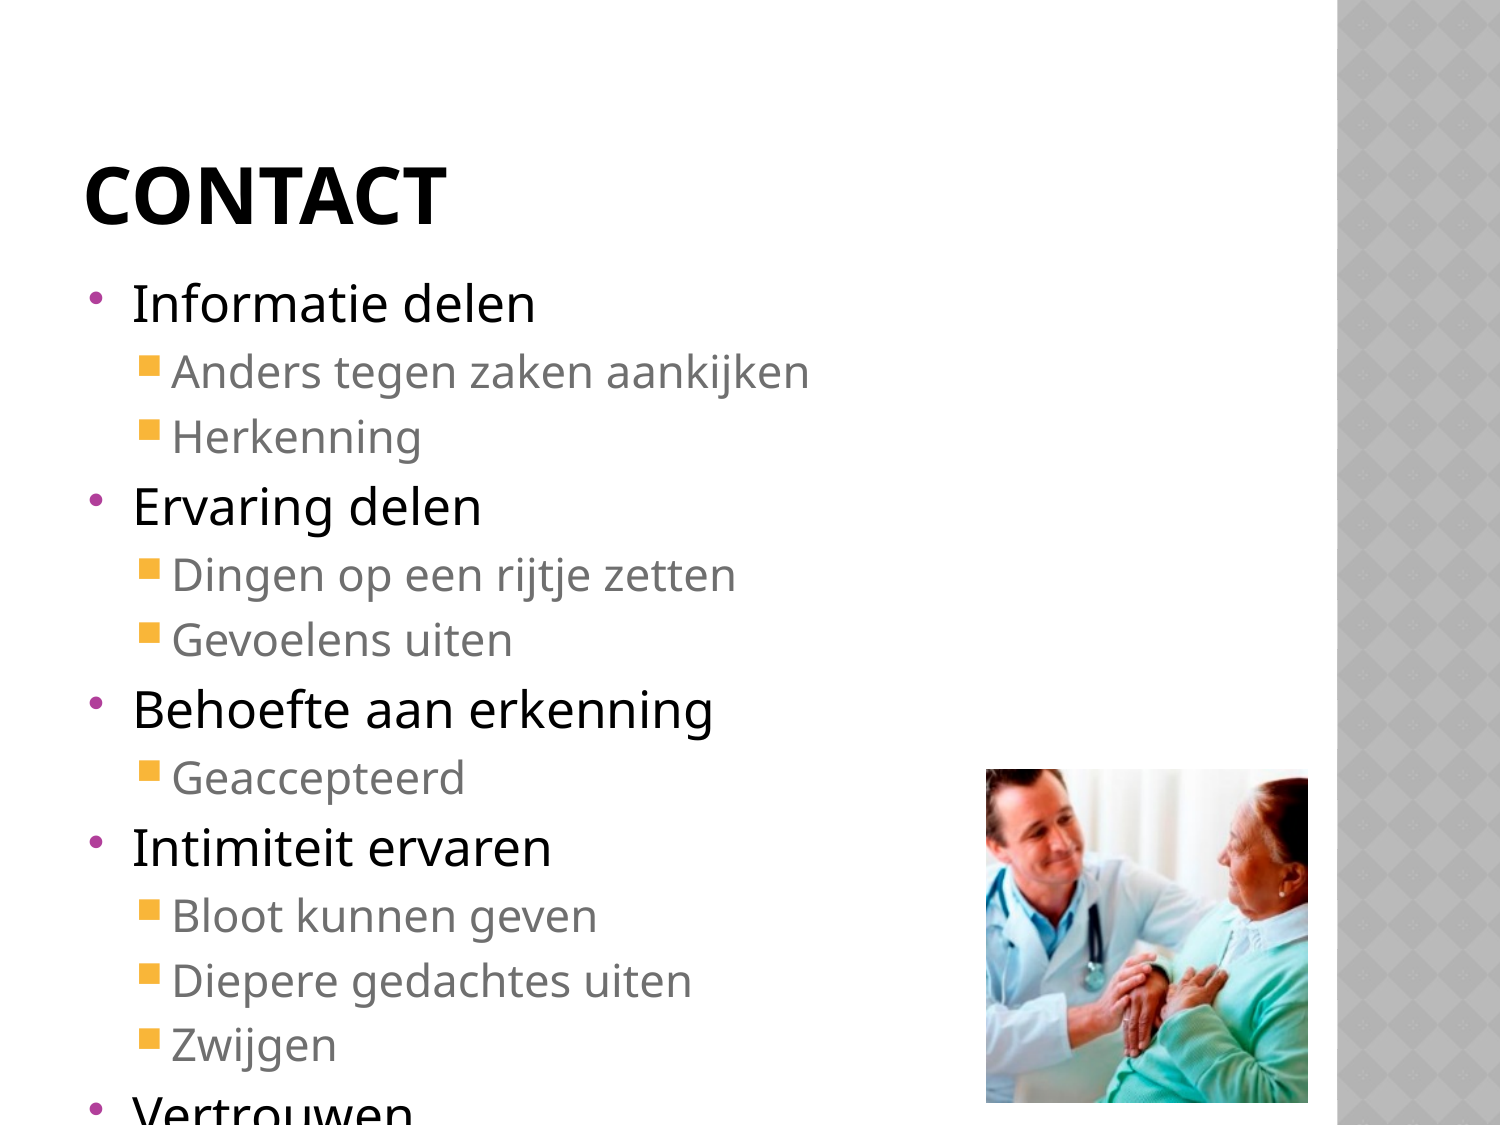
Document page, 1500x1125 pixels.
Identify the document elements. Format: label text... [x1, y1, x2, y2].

picture [985, 769, 1309, 1104]
title contact [75, 52, 1263, 240]
list Informatie delen Anders tegen zaken aankijken Herkenning Ervaring delen Dingen op een rijtje zetten Gevoelens uiten Behoefte aan erkenning Geaccepteerd Intimiteit ervaren Bloot kunnen geven Diepere gedachtes uiten Zwijgen Vertrouwen [75, 264, 1263, 1125]
